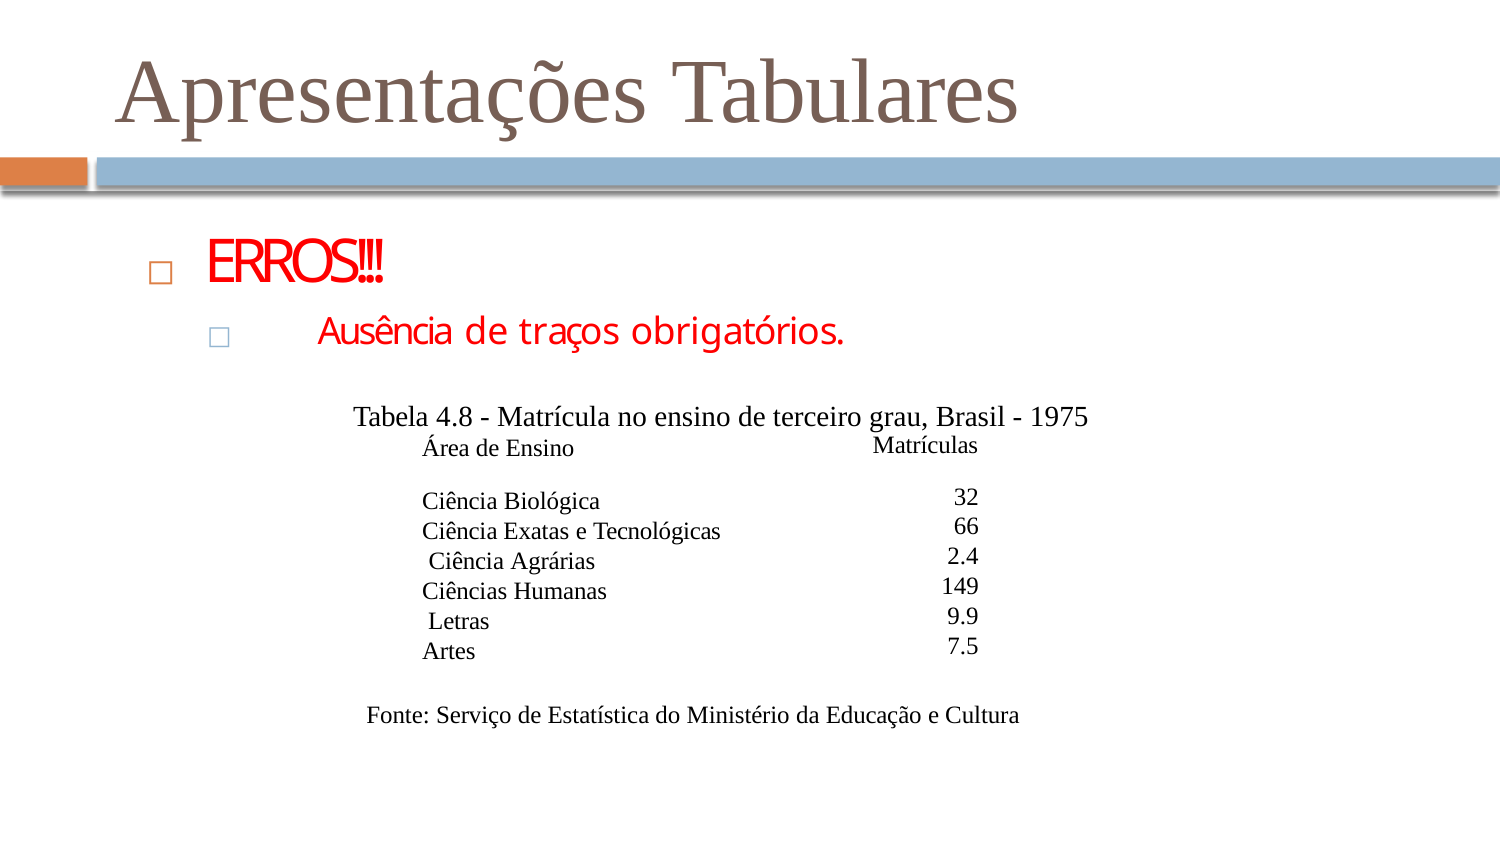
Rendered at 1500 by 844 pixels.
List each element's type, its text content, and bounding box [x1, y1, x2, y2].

text_box Matrículas [870, 426, 982, 459]
text_box Fonte: Serviço de Estatística do Ministério da Educação e Cultura [364, 696, 1027, 729]
text_box Ciência Biológica Ciência Exatas e Tecnológicas Ciência Agrárias Ciências Humanas Letras Artes [420, 482, 728, 665]
picture [0, 156, 1500, 203]
text_box 32 66 2.4 149 9.9 7.5 [939, 478, 981, 660]
title Apresentações Tabulares [112, 28, 1027, 172]
text_box ◻ ERROS!!! □ Ausência de traços obrigatórios. Tabela 4.8 - Matrícula no ensino de terceiro grau, Brasil - 1975 [143, 199, 1090, 433]
text_box Área de Ensino [419, 429, 578, 462]
